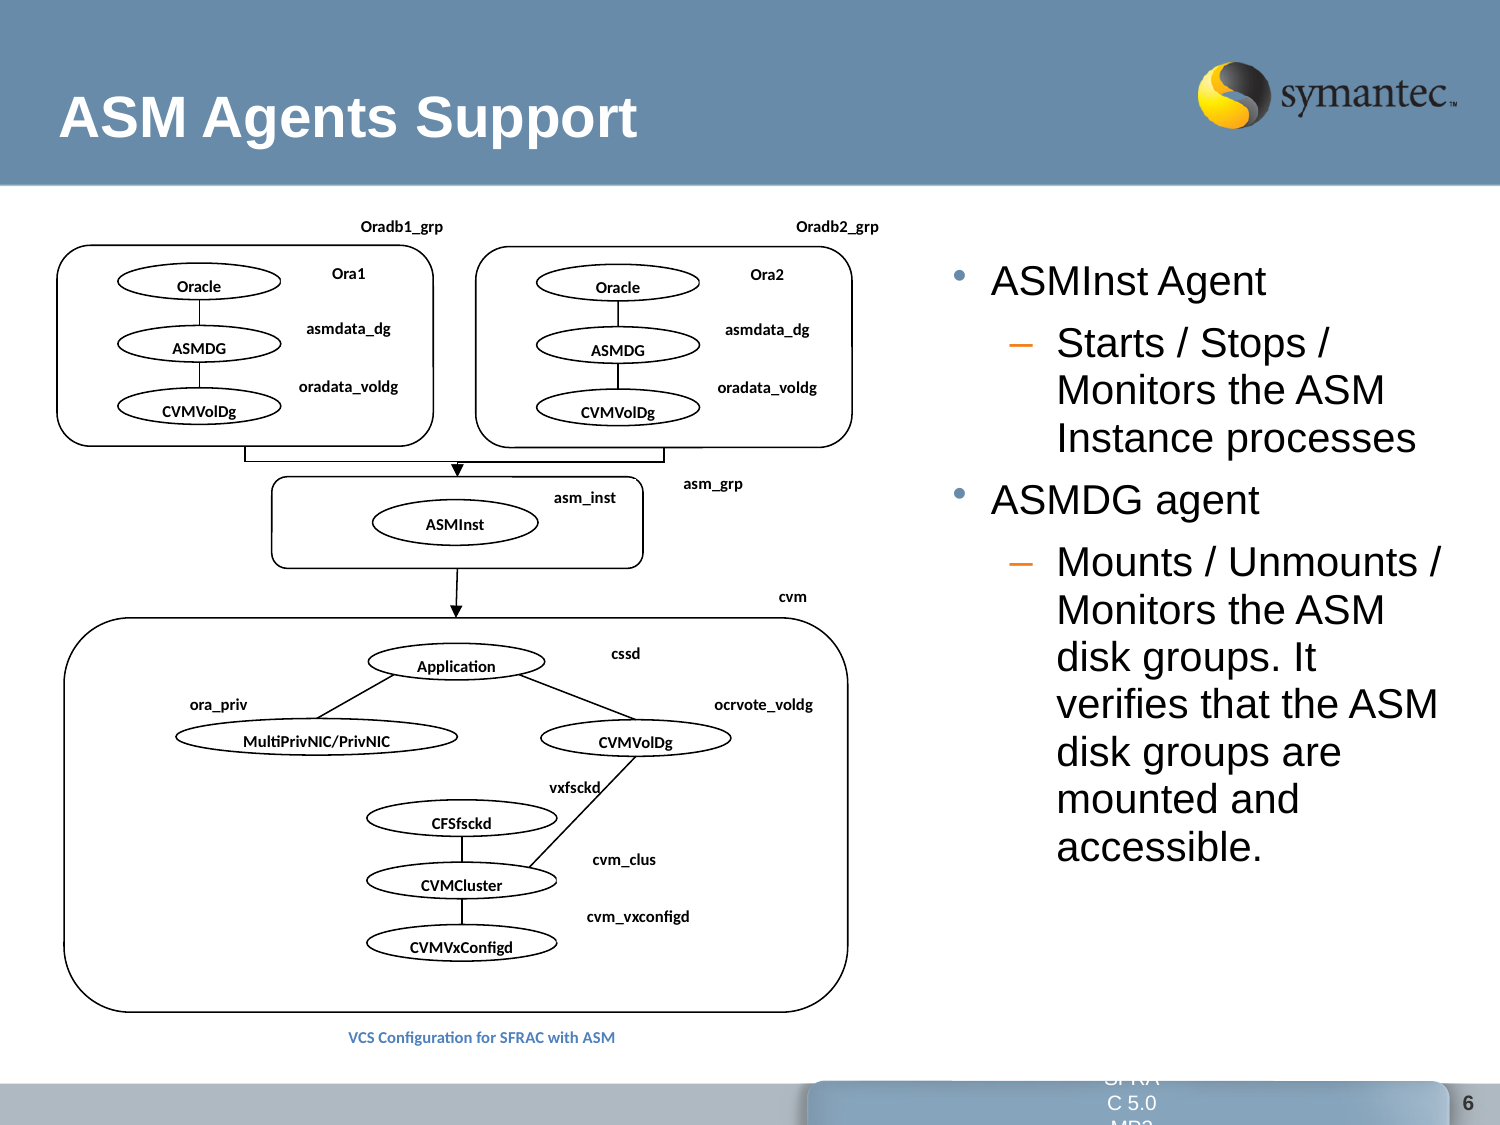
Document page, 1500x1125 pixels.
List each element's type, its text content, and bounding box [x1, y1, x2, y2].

slide_number 6 [1456, 1089, 1481, 1116]
footer SFRAC 5.0 MP3 [1098, 1089, 1166, 1116]
list ASMInst Agent Starts / Stops / Monitors the ASM Instance processes ASMDG agent Mounts / Unmounts / Monitors the ASM disk groups. It verifies that the ASM disk groups are mounted and accessible. [937, 249, 1463, 987]
title ASM Agents Support [43, 49, 1461, 180]
picture [1159, 0, 1500, 132]
picture [757, 1080, 1500, 1125]
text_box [49, 199, 915, 1063]
